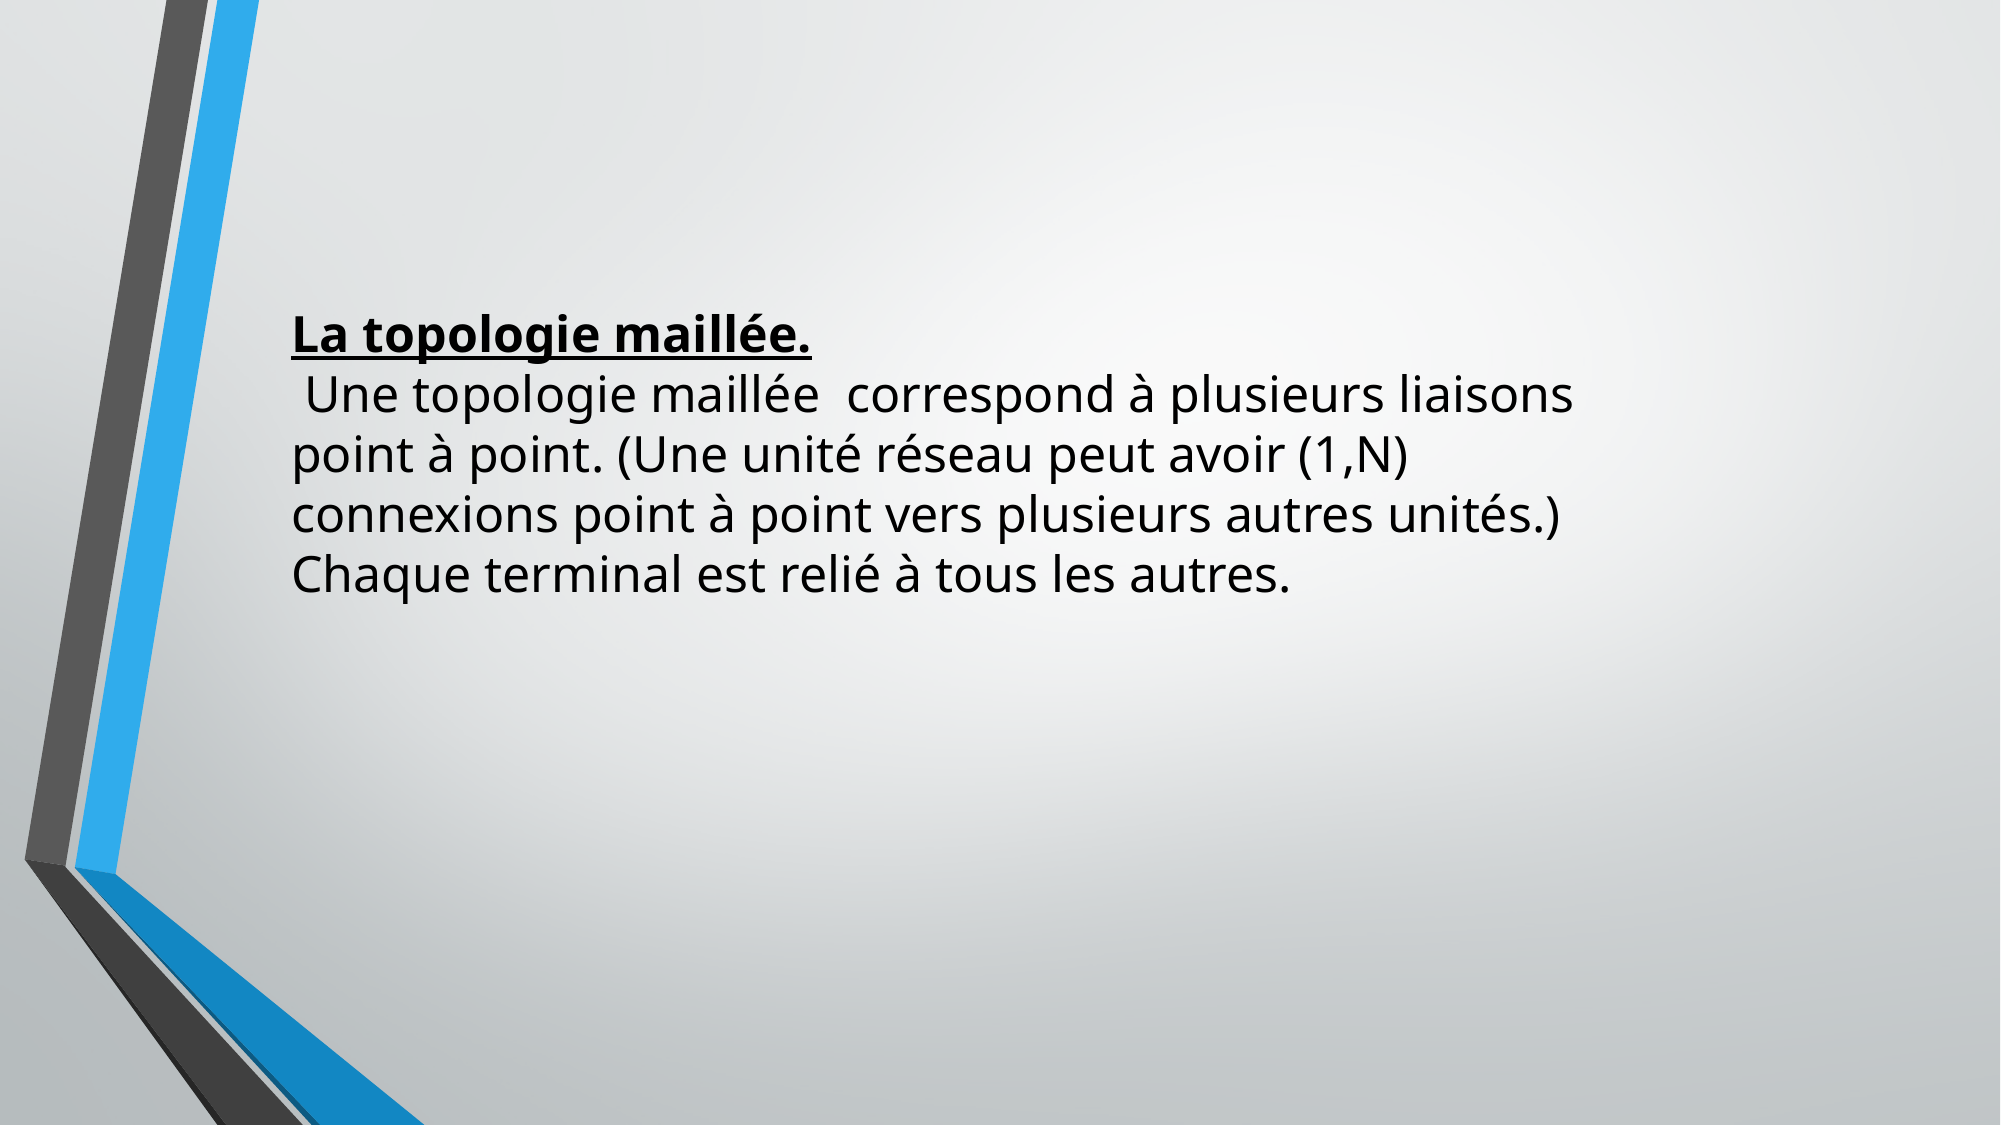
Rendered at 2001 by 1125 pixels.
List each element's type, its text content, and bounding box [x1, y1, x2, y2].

text_box La topologie maillée. Une topologie maillée correspond à plusieurs liaisons point à point. (Une unité réseau peut avoir (1,N) connexions point à point vers plusieurs autres unités.) Chaque terminal est relié à tous les autres. [276, 294, 1653, 730]
